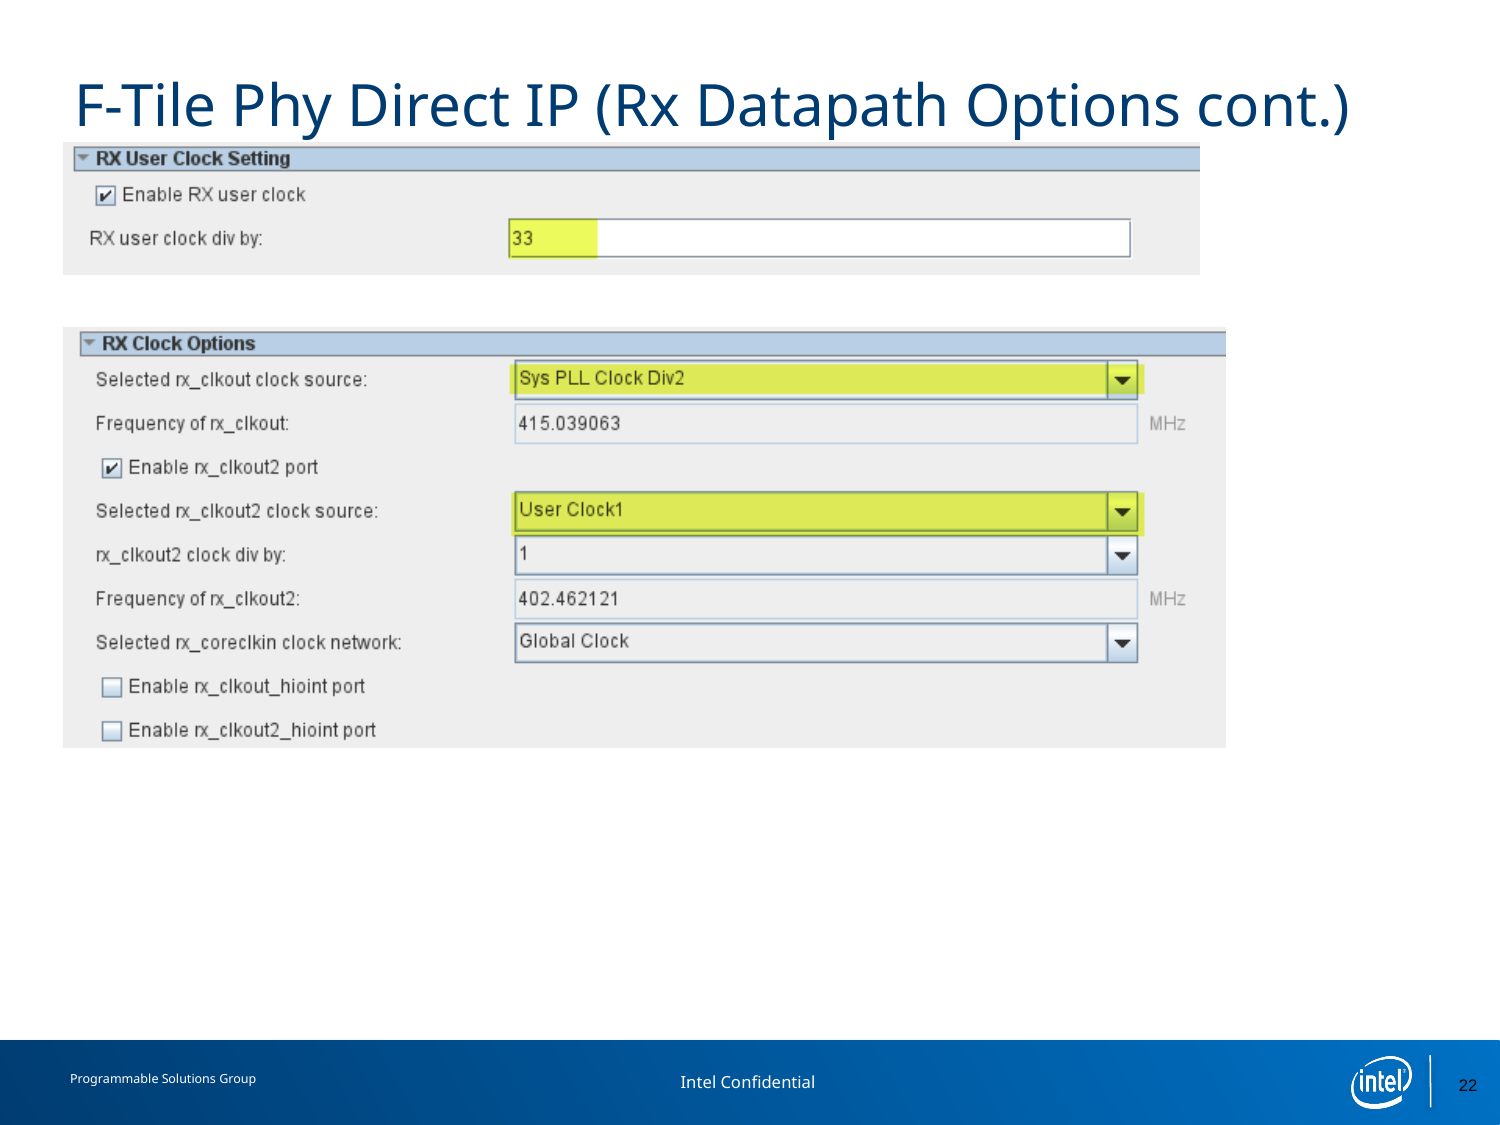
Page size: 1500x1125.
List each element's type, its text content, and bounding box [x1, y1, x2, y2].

slide_number 22 [1127, 1055, 1478, 1116]
text_box [829, 636, 1425, 1013]
picture [63, 327, 1227, 748]
picture [63, 141, 1200, 276]
title F-Tile Phy Direct IP (Rx Datapath Options cont.) [74, 67, 1425, 258]
